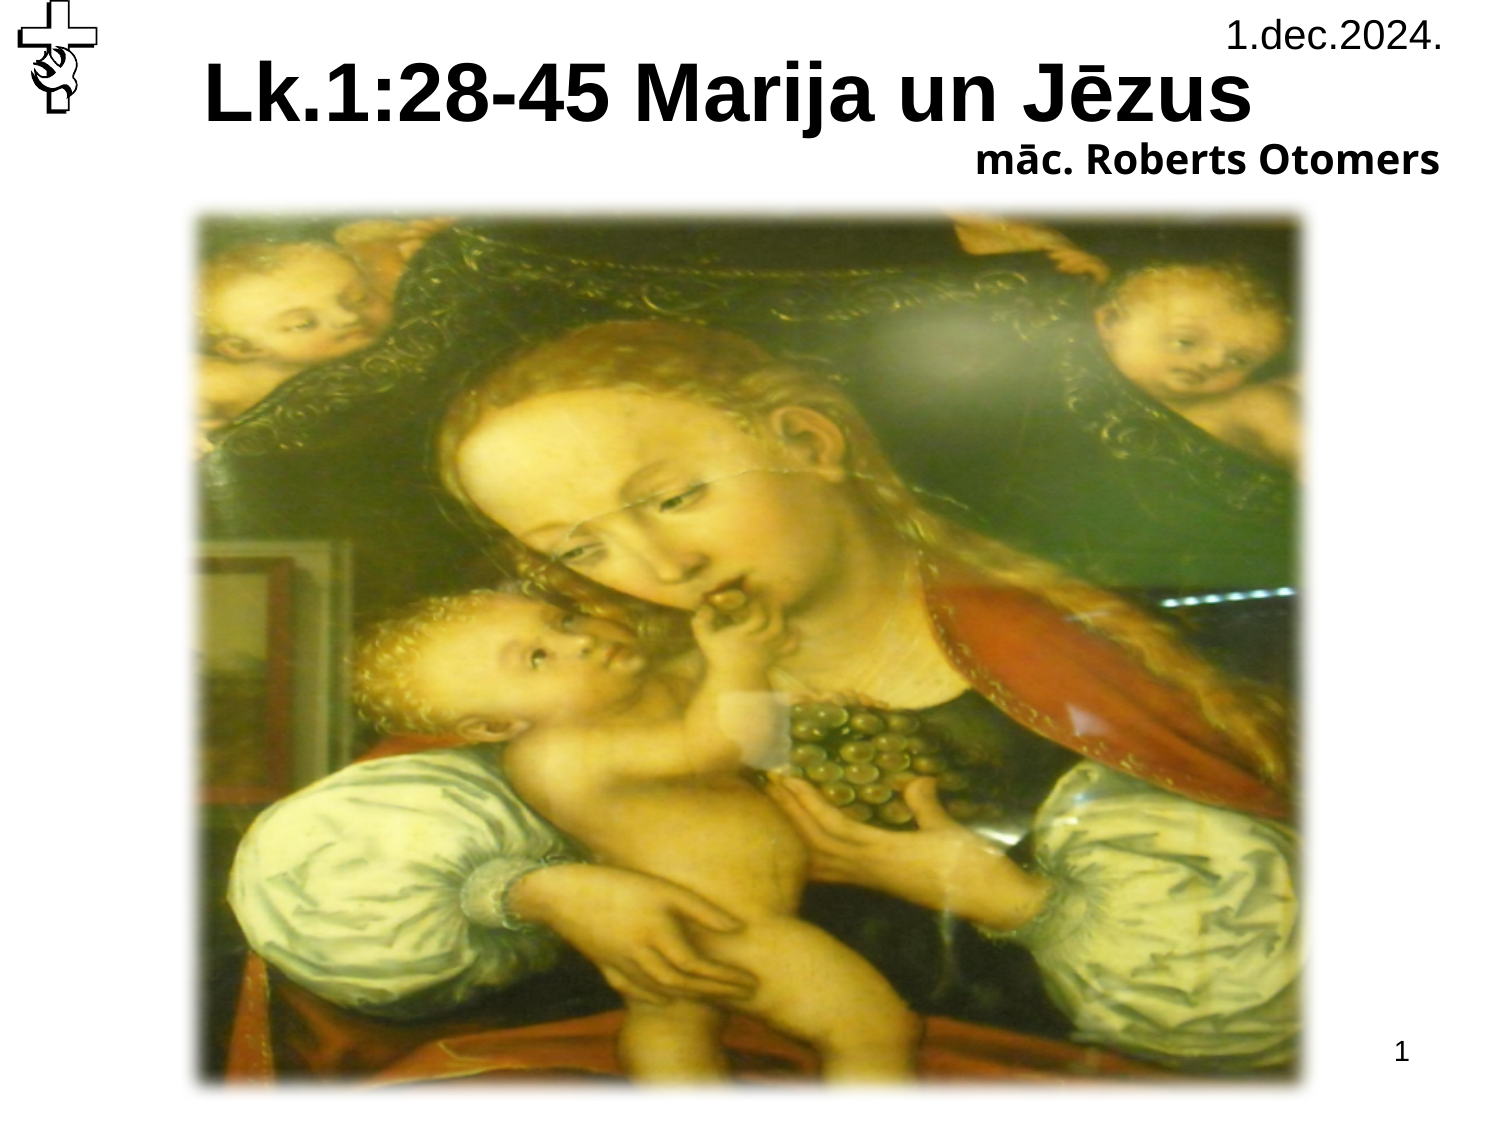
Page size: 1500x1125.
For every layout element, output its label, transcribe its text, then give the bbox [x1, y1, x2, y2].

title Lk.1:28-45 Marija un Jēzus [58, 0, 1400, 177]
text_box māc. Roberts Otomers [915, 125, 1500, 191]
text_box 1.dec.2024. [1400, 0, 1500, 65]
picture [180, 197, 1319, 1103]
picture [17, 0, 98, 114]
slide_number 1 [1323, 1024, 1426, 1103]
